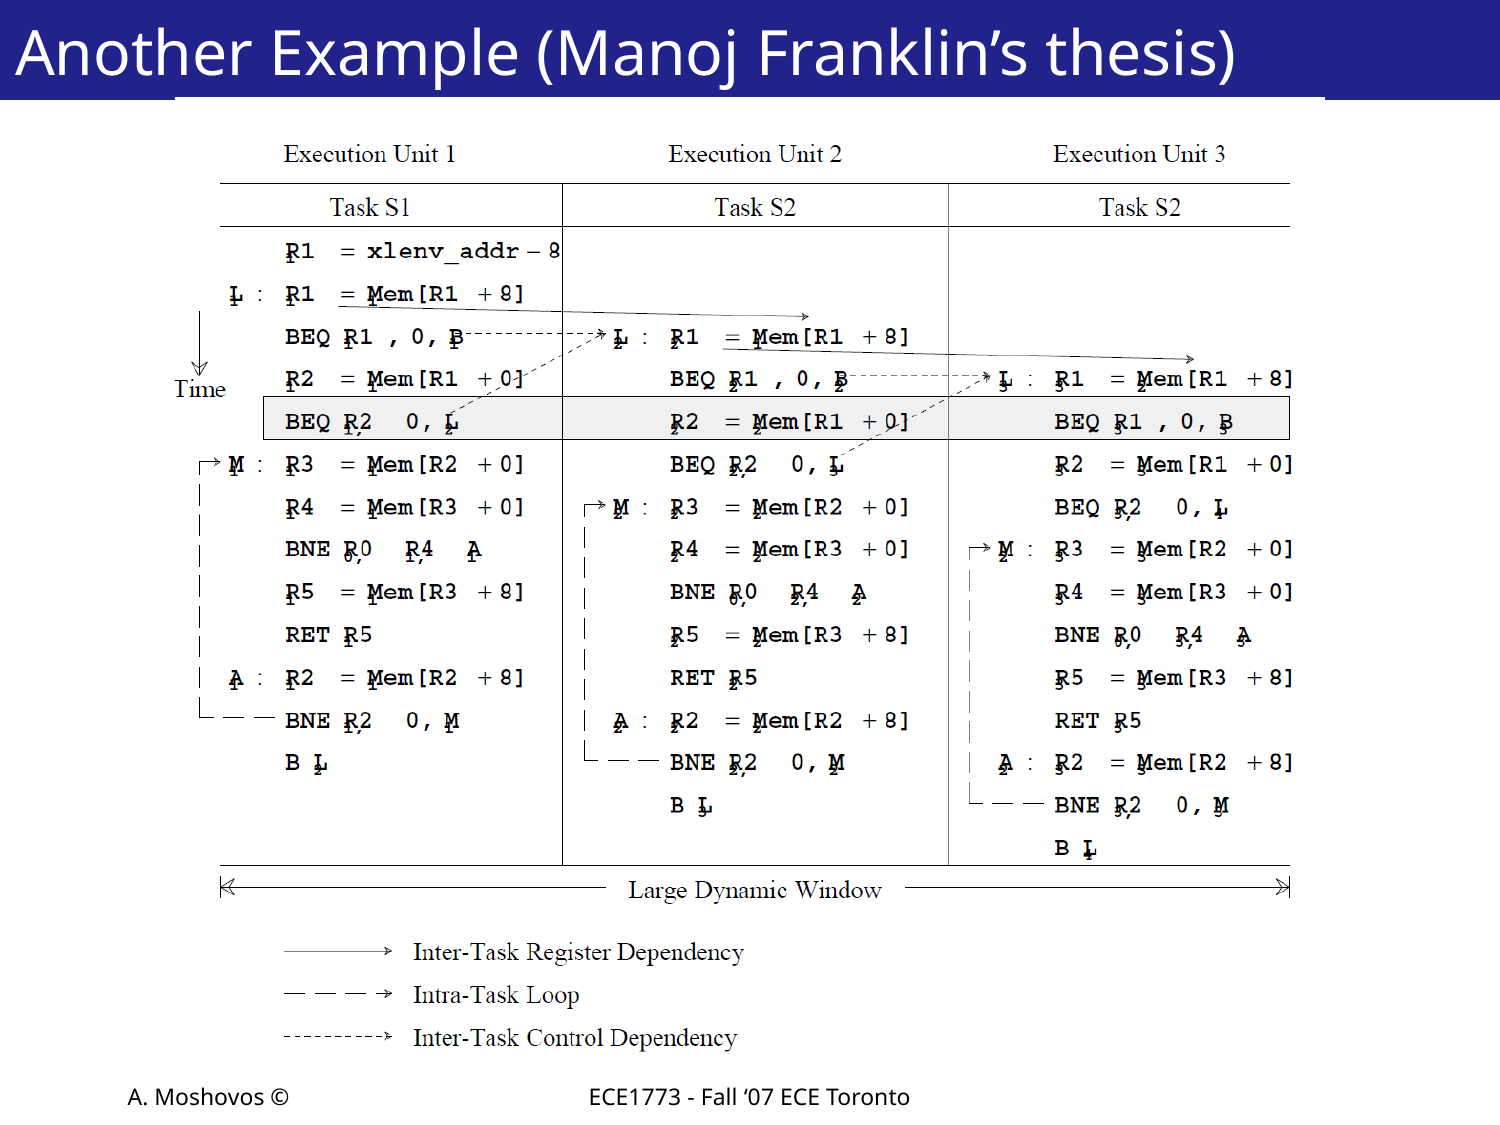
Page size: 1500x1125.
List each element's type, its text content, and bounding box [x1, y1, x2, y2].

slide_number A. Moshovos © [112, 1074, 426, 1125]
footer ECE1773 - Fall ‘07 ECE Toronto [487, 1098, 1013, 1125]
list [174, 97, 1326, 1090]
title Another Example (Manoj Franklin’s thesis) [0, 0, 1500, 101]
